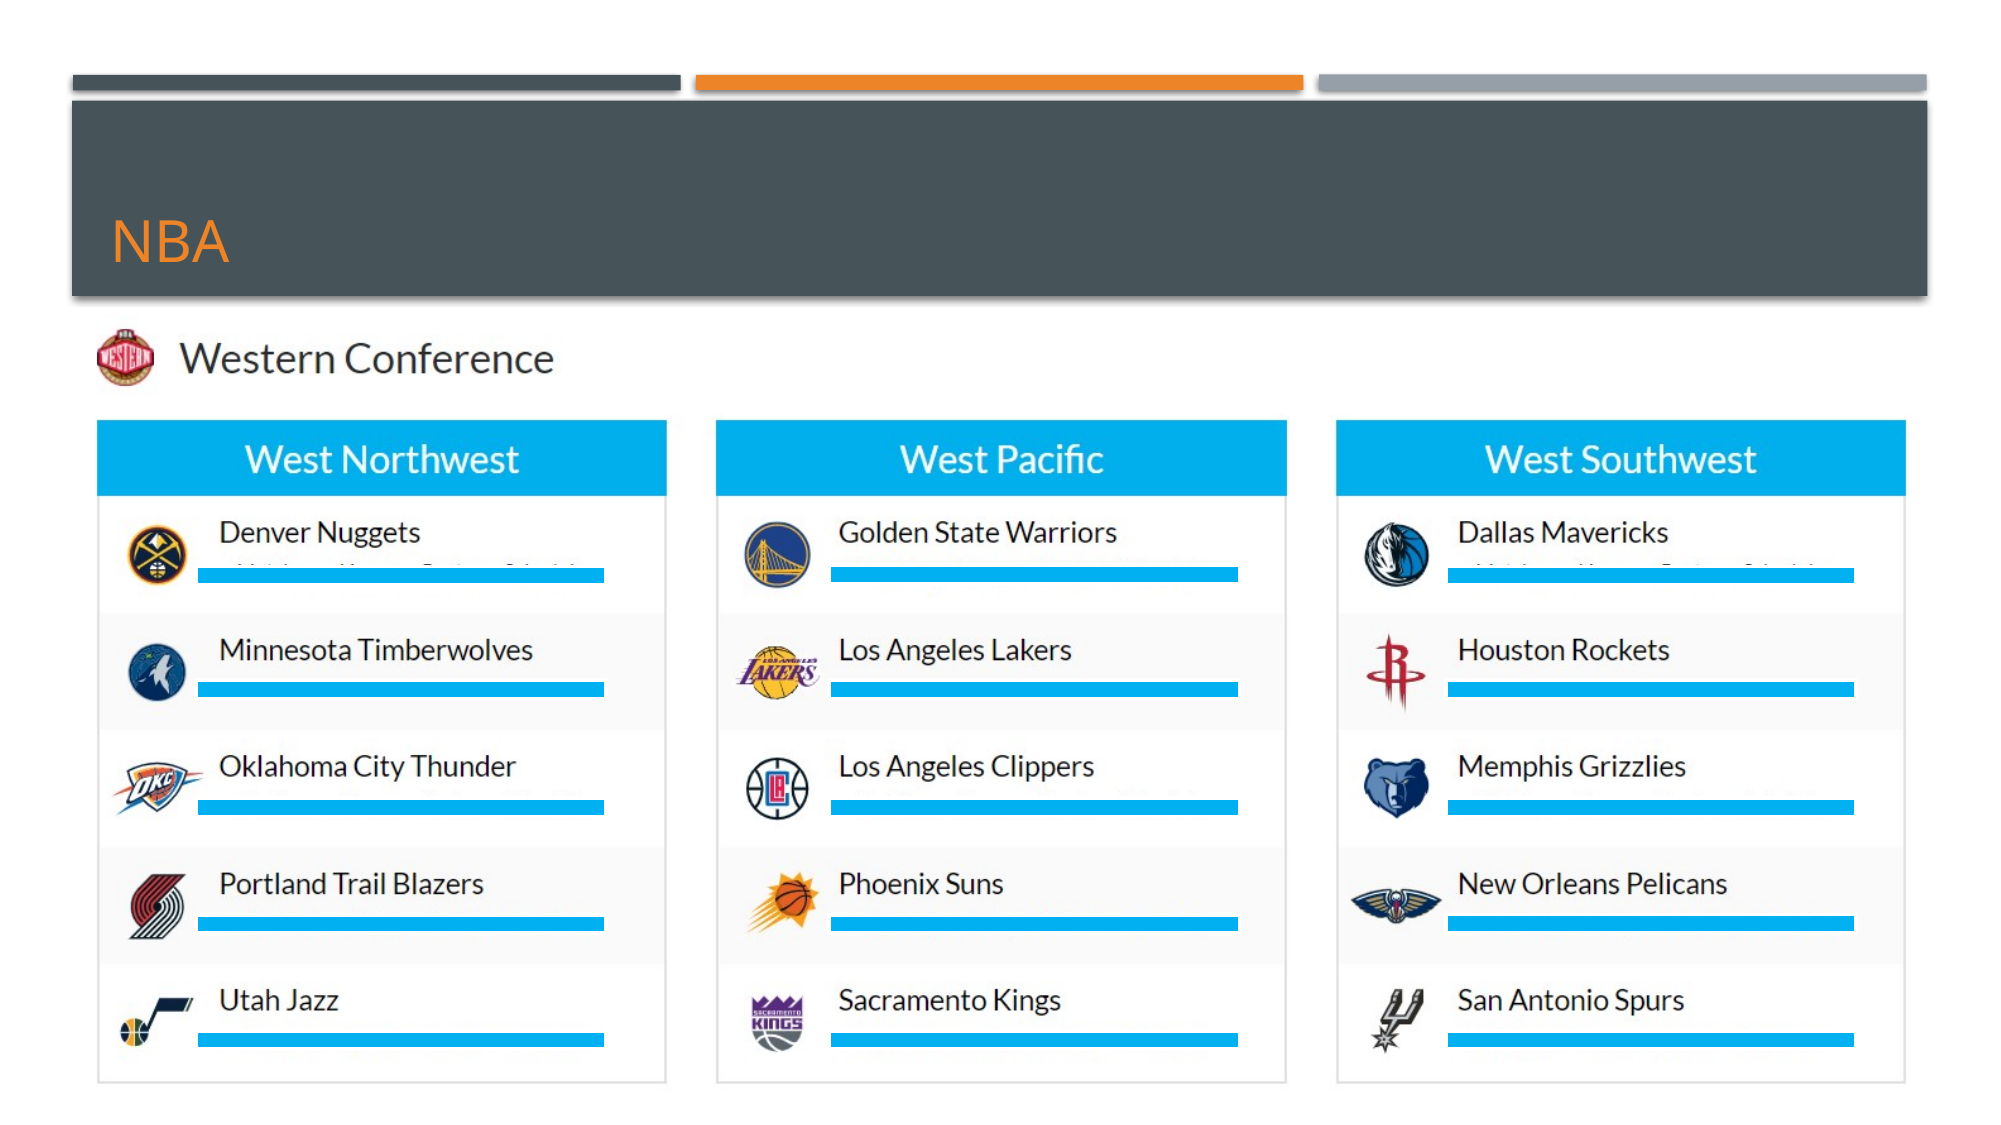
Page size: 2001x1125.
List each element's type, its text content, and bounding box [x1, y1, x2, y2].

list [77, 314, 1926, 1113]
title NBA [95, 115, 1905, 282]
